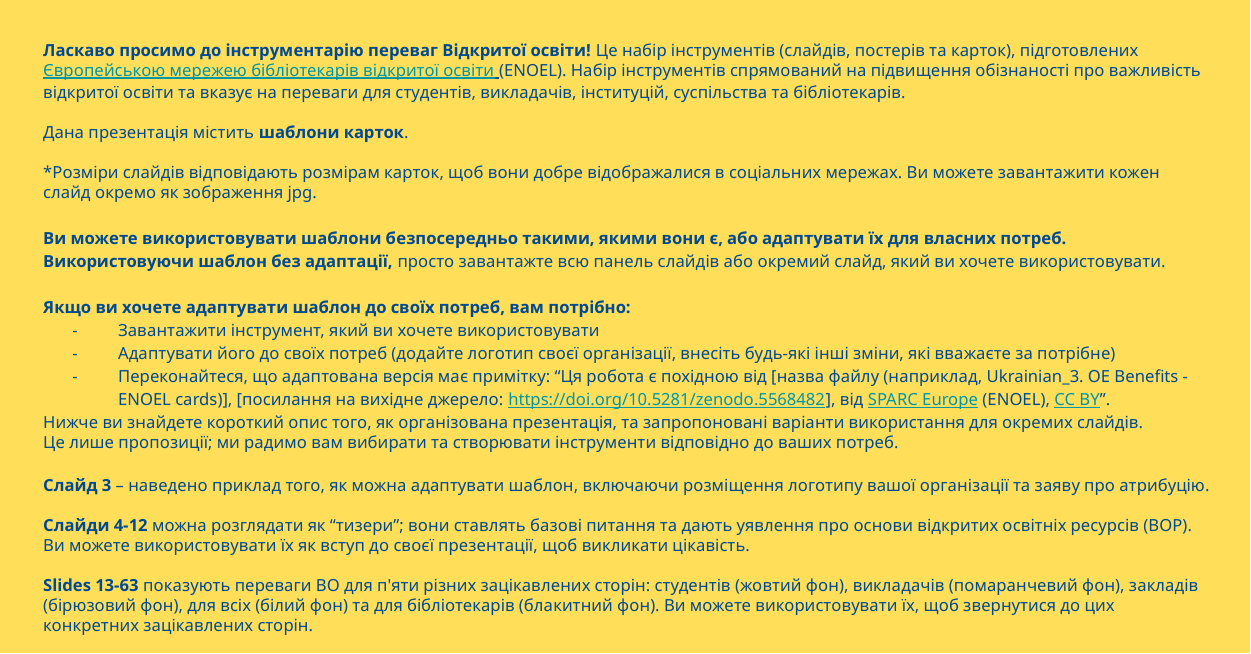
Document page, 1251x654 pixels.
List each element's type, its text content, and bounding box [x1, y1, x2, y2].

text_box Ласкаво просимо до інструментарію переваг Відкритої освіти! Це набір інструментів (слайдів, постерів та карток), підготовлених Європейською мережею бібліотекарів відкритої освіти (ENOEL). Набір інструментів спрямований на підвищення обізнаності про важливість відкритої освіти та вказує на переваги для студентів, викладачів, інституцій, суспільства та бібліотекарів. Дана презентація містить шаблони карток. *Розміри слайдів відповідають розмірам карток, щоб вони добре відображалися в соціальних мережах. Ви можете завантажити кожен слайд окремо як зображення jpg. Ви можете використовувати шаблони безпосередньо такими, якими вони є, або адаптувати їх для власних потреб. Використовуючи шаблон без адаптації, просто завантажте всю панель слайдів або окремий слайд, який ви хочете використовувати. Якщо ви хочете адаптувати шаблон до своїх потреб, вам потрібно: Завантажити інструмент, який ви хочете використовувати Адаптувати його до своїх потреб (додайте логотип своєї організації, внесіть будь-які інші зміни, які вважаєте за потрібне) Переконайтеся, що адаптована версія має примітку: “Ця робота є похідною від [назва файлу (наприклад, Ukrainian_3. OE Benefits - ENOEL cards)], [посилання на вихідне джерело: https://doi.org/10.5281/zenodo.5568482], від SPARC Europe (ENOEL), CC BY”. Нижче ви знайдете короткий опис того, як організована презентація, та запропоновані варіанти використання для окремих слайдів. Це лише пропозиції; ми радимо вам вибирати та створювати інструменти відповідно до ваших потреб. Слайд 3 – наведено приклад того, як можна адаптувати шаблон, включаючи розміщення логотипу вашої організації та заяву про атрибуцію. Слайди 4-12 можна розглядати як “тизери”; вони ставлять базові питання та дають уявлення про основи відкритих освітніх ресурсів (BOP). Ви можете використовувати їх як вступ до своєї презентації, щоб викликати цікавість. Slides 13-63 показують переваги BO для п'яти різних зацікавлених сторін: студентів (жовтий фон), викладачів (помаранчевий фон), закладів (бірюзовий фон), для всіх (білий фон) та для бібліотекарів (блакитний фон). Ви можете використовувати їх, щоб звернутися до цих конкретних зацікавлених сторін. [28, 24, 1228, 650]
